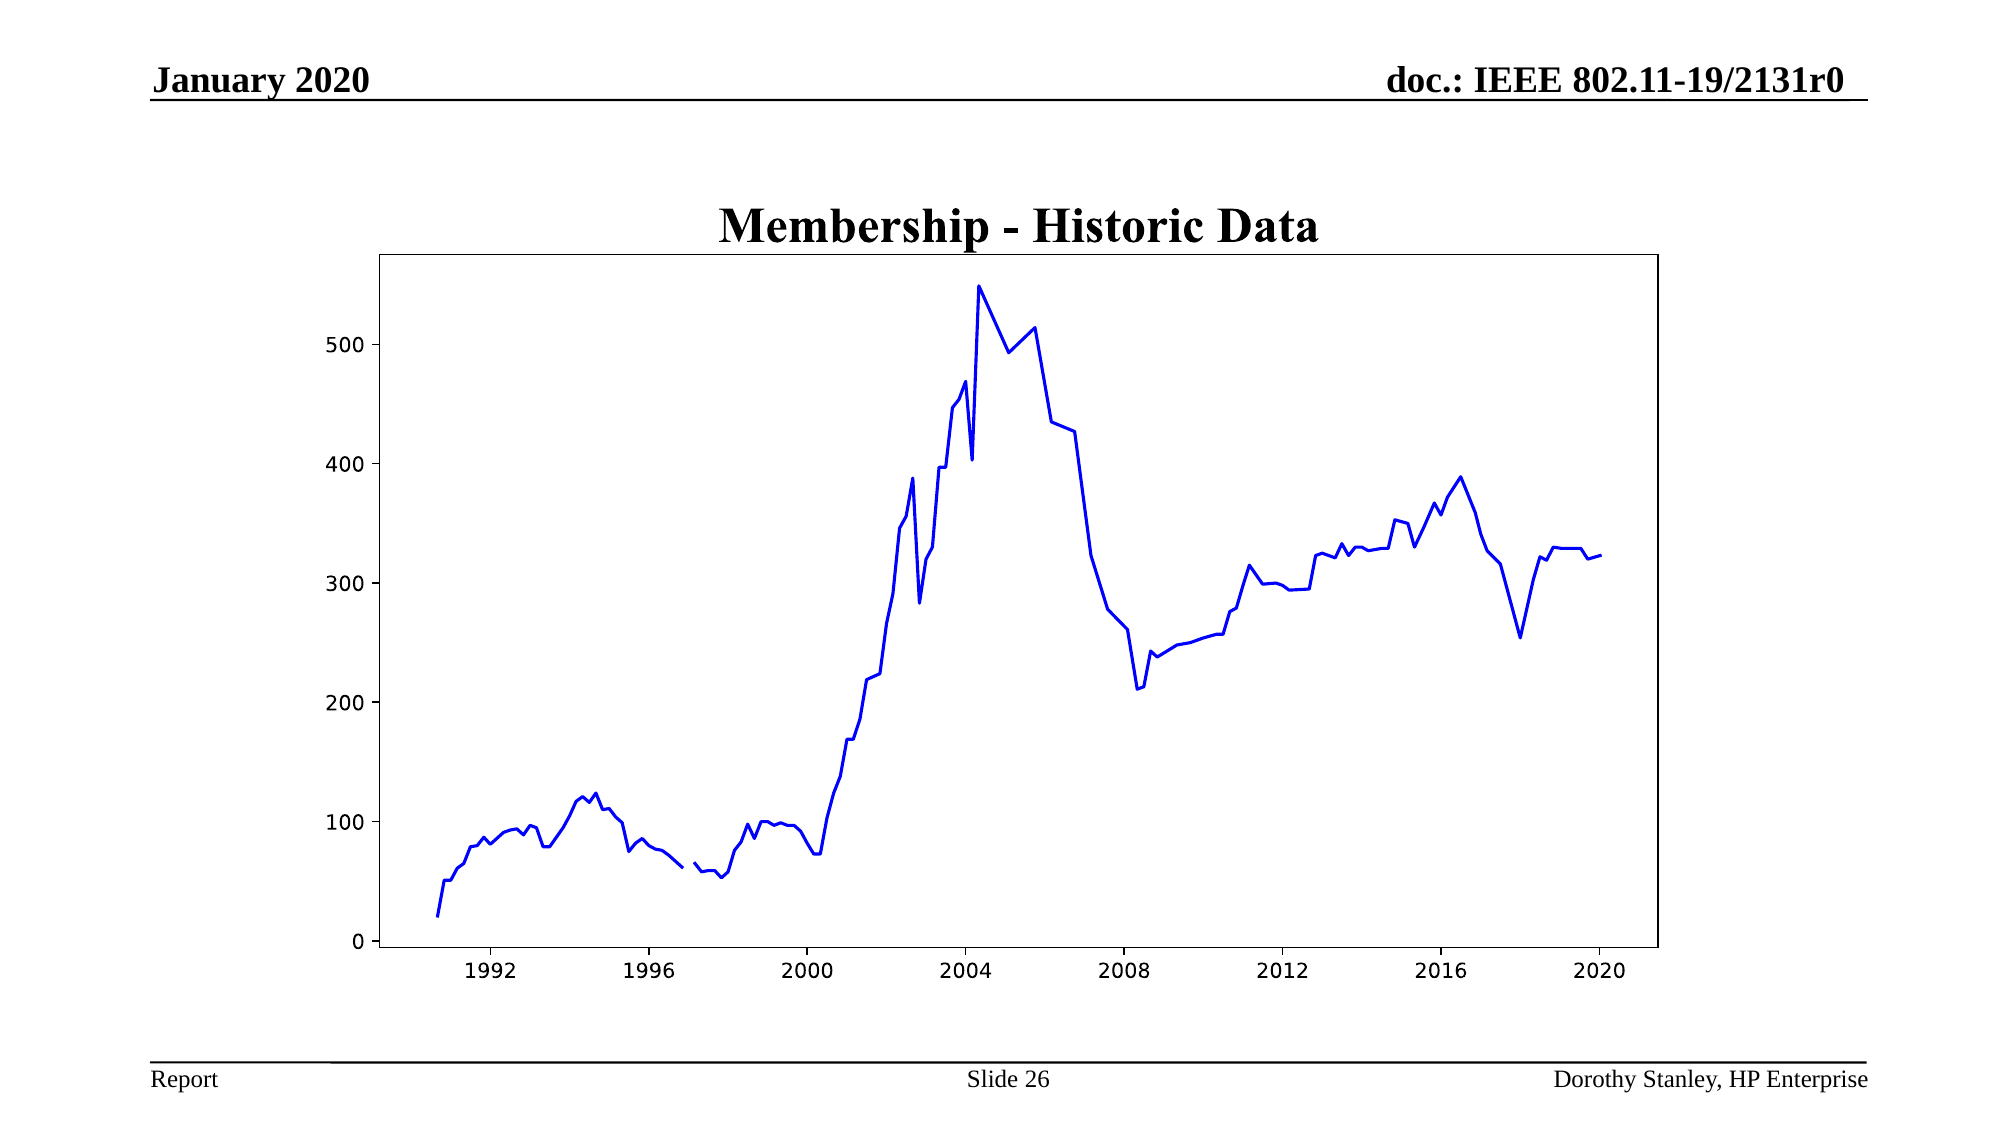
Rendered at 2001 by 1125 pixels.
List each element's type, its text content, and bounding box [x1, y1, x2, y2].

picture [172, 146, 1828, 1051]
footer Dorothy Stanley, HP Enterprise [1512, 1061, 1869, 1093]
slide_number Slide 26 [964, 1061, 1053, 1093]
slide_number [152, 54, 406, 101]
